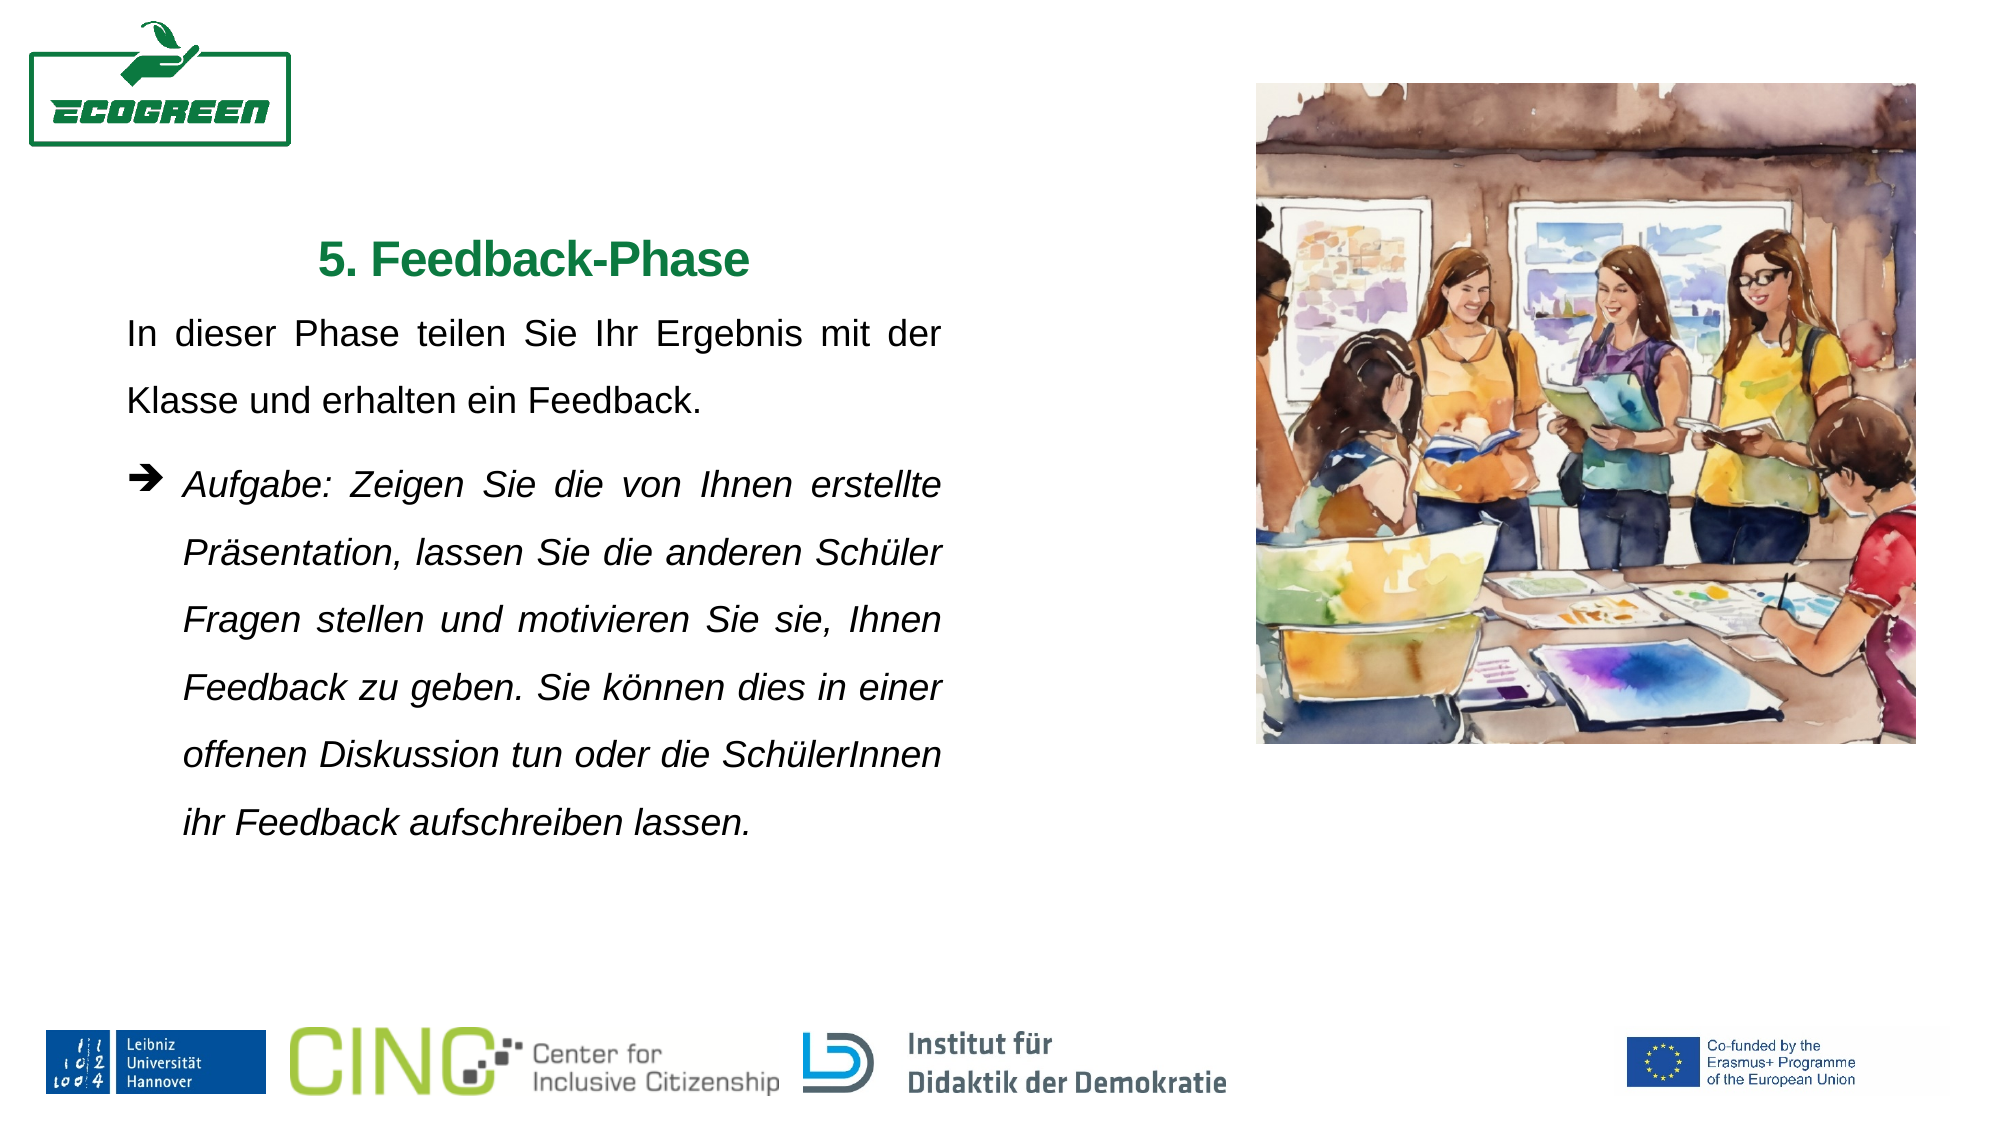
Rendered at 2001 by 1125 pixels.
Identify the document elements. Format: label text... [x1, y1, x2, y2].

picture [1614, 1026, 1950, 1096]
text_box 5. Feedback-Phase In dieser Phase teilen Sie Ihr Ergebnis mit der Klasse und erhalten ein Feedback. Aufgabe: Zeigen Sie die von Ihnen erstellte Präsentation, lassen Sie die anderen Schüler Fragen stellen und motivieren Sie sie, Ihnen Feedback zu geben. Sie können dies in einer offenen Diskussion tun oder die SchülerInnen ihr Feedback aufschreiben lassen. [111, 437, 958, 896]
picture [46, 1030, 266, 1094]
picture [290, 1027, 779, 1096]
picture [803, 1031, 1226, 1093]
text_box [0, 994, 2000, 1125]
picture [19, 0, 300, 168]
picture [1256, 83, 1916, 744]
